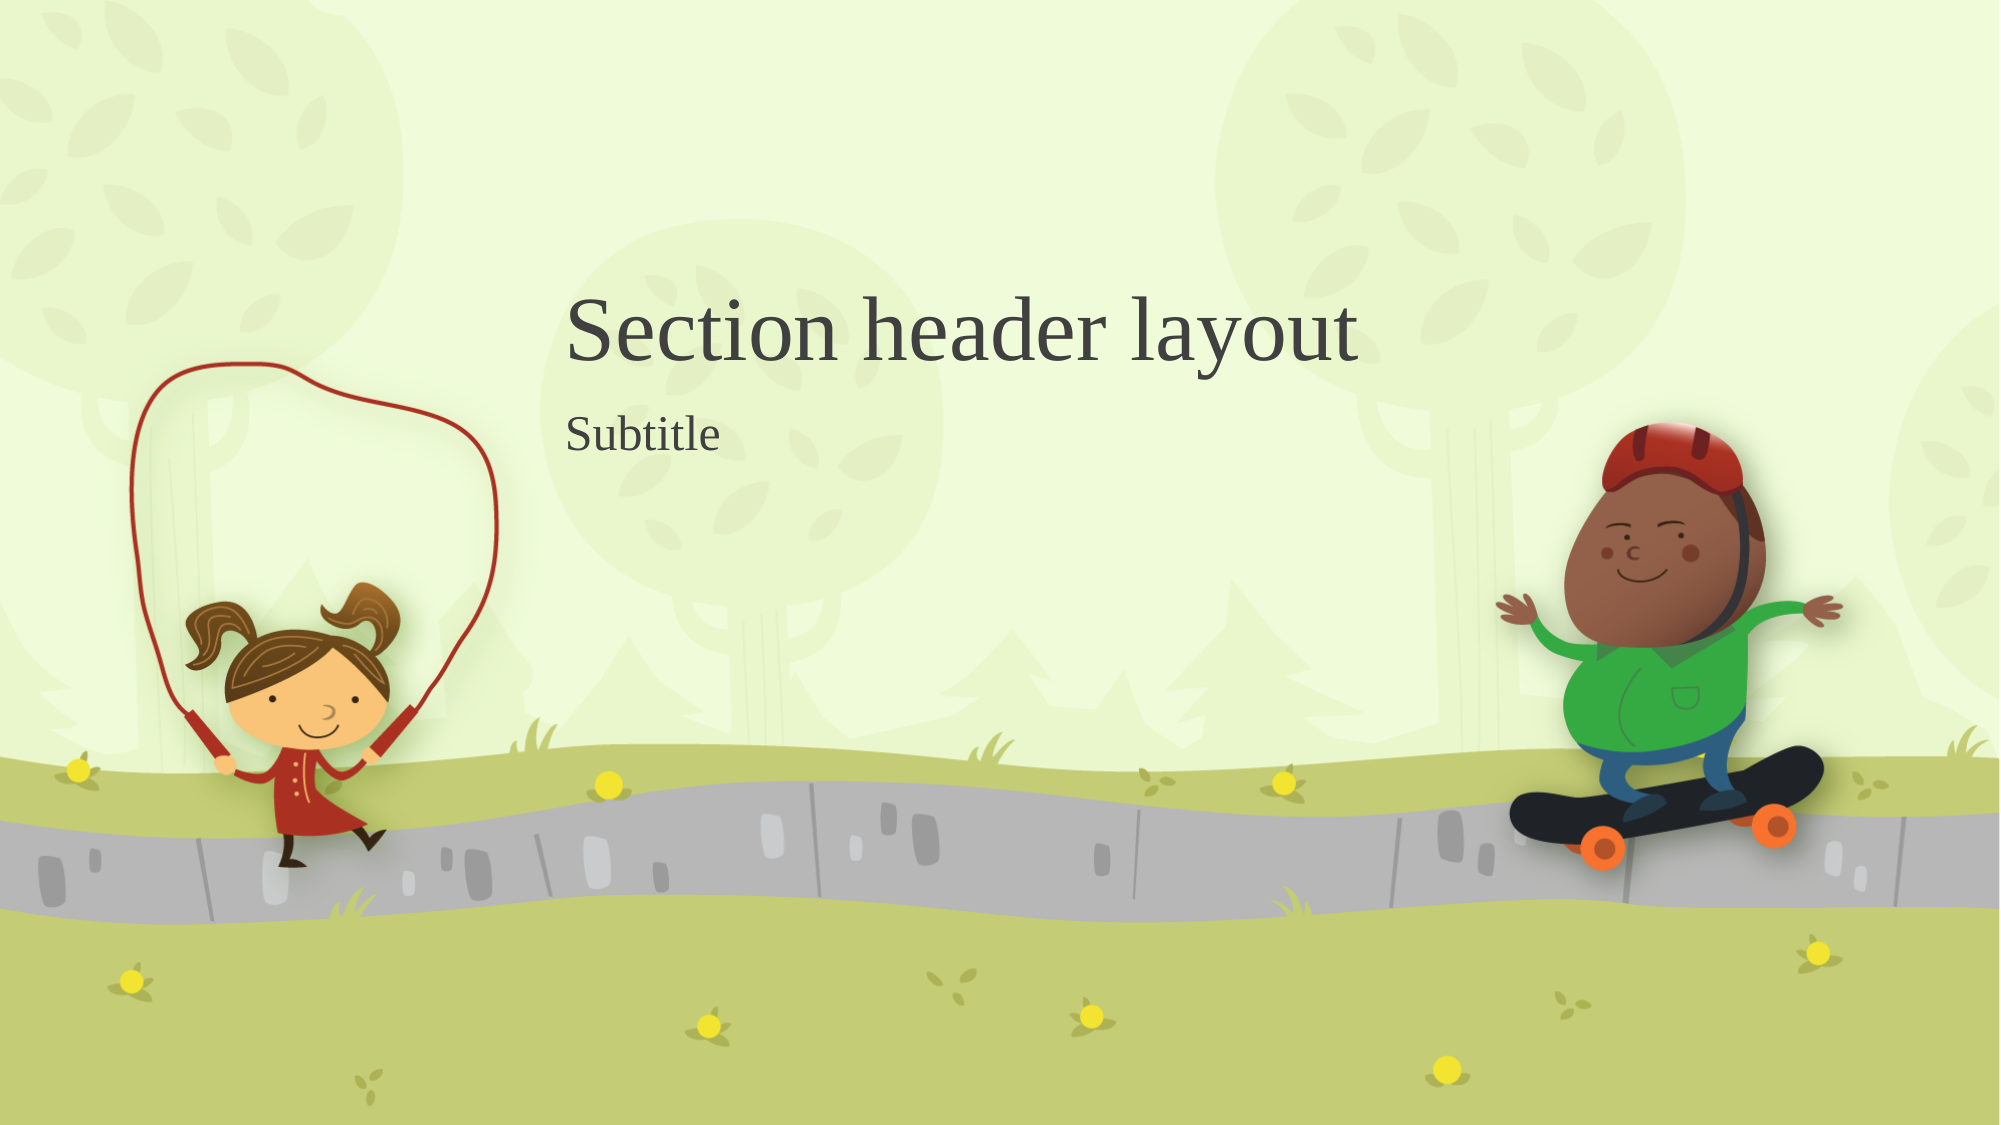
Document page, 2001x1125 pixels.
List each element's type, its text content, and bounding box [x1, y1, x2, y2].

picture [0, 0, 2000, 1125]
list Subtitle [549, 399, 1450, 550]
title Section header layout [549, 87, 1750, 388]
